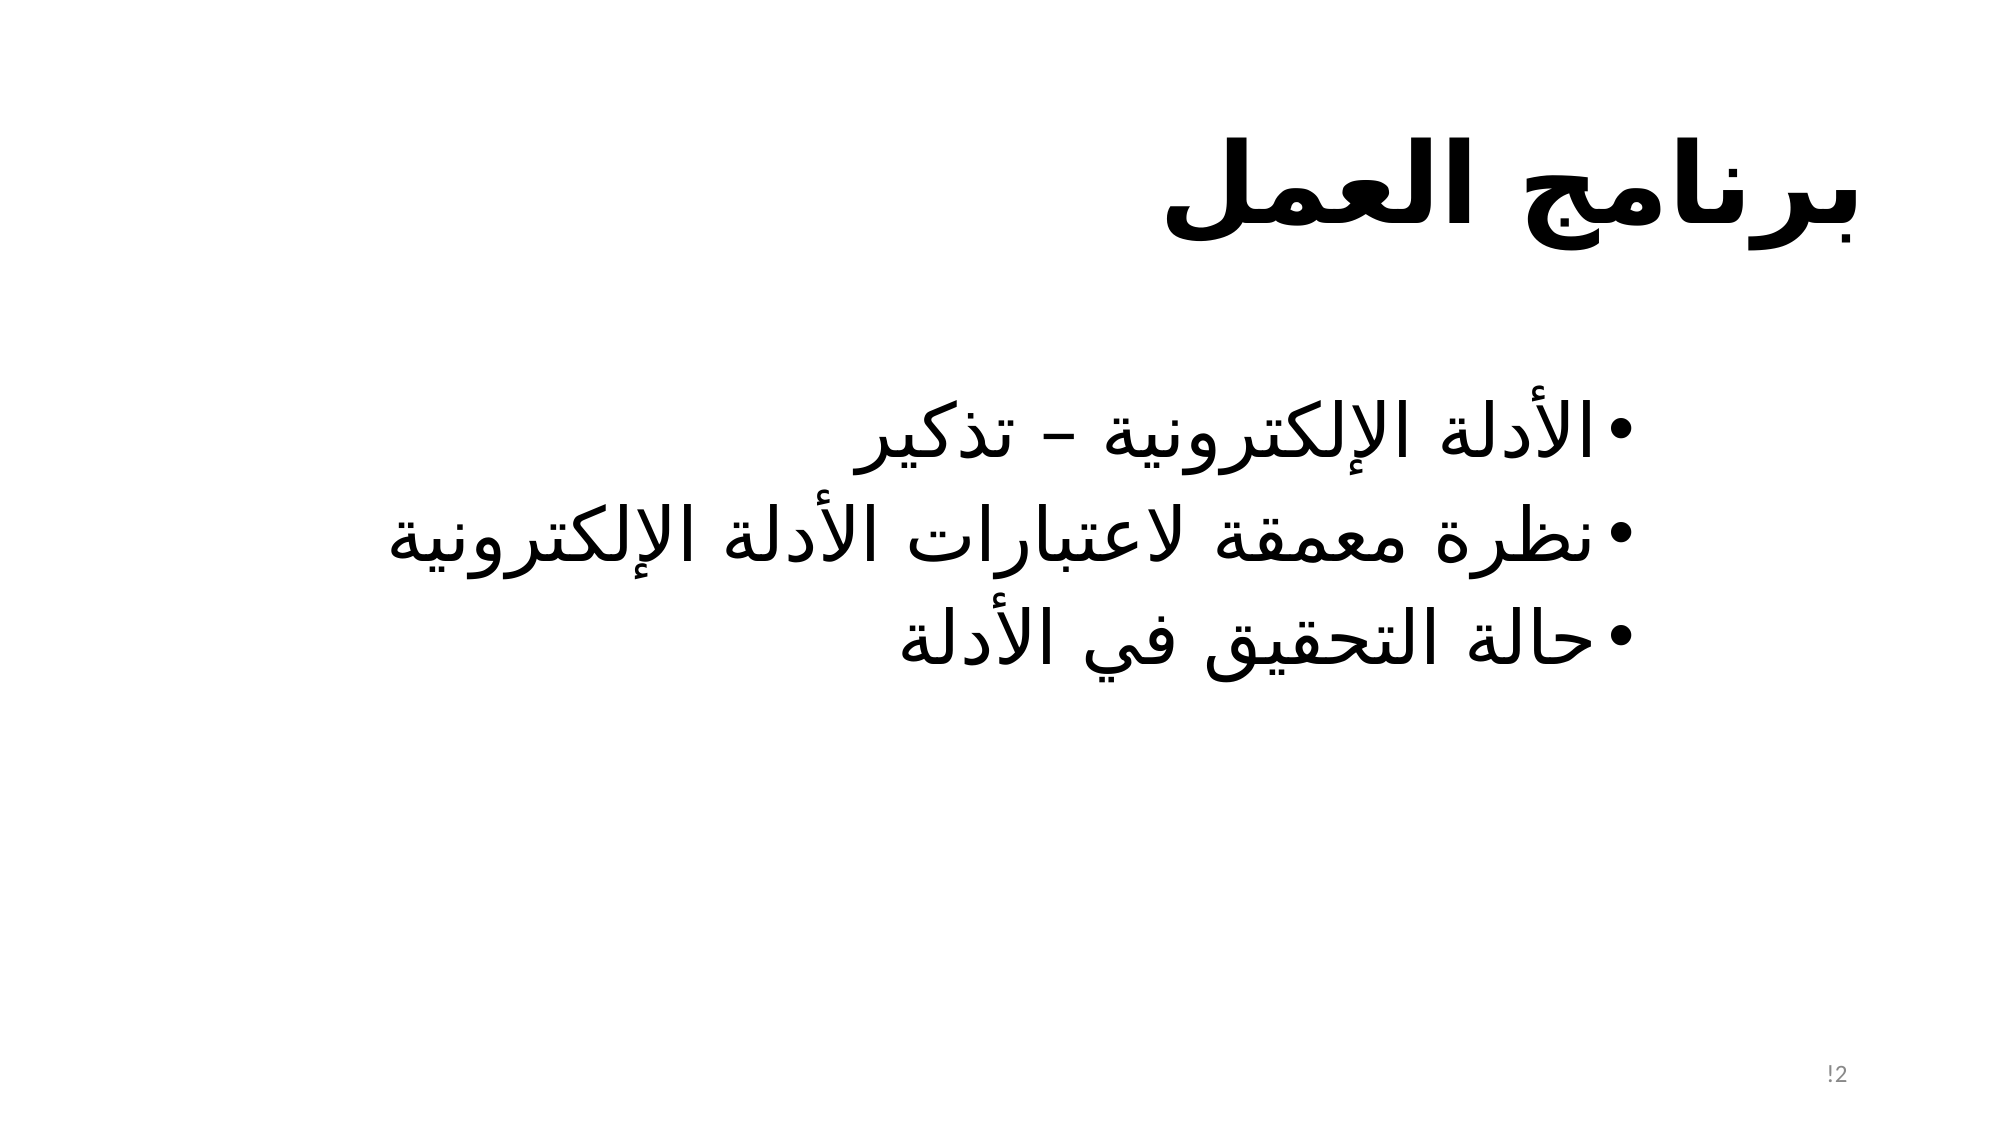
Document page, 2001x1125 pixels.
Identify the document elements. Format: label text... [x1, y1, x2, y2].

title برنامج العمل [530, 123, 1881, 251]
list الأدلة الإلكترونية – تذكير نظرة معمقة لاعتبارات الأدلة الإلكترونية حالة التحقيق في الأدلة [157, 292, 1650, 827]
slide_number !2 [1412, 1042, 1863, 1103]
